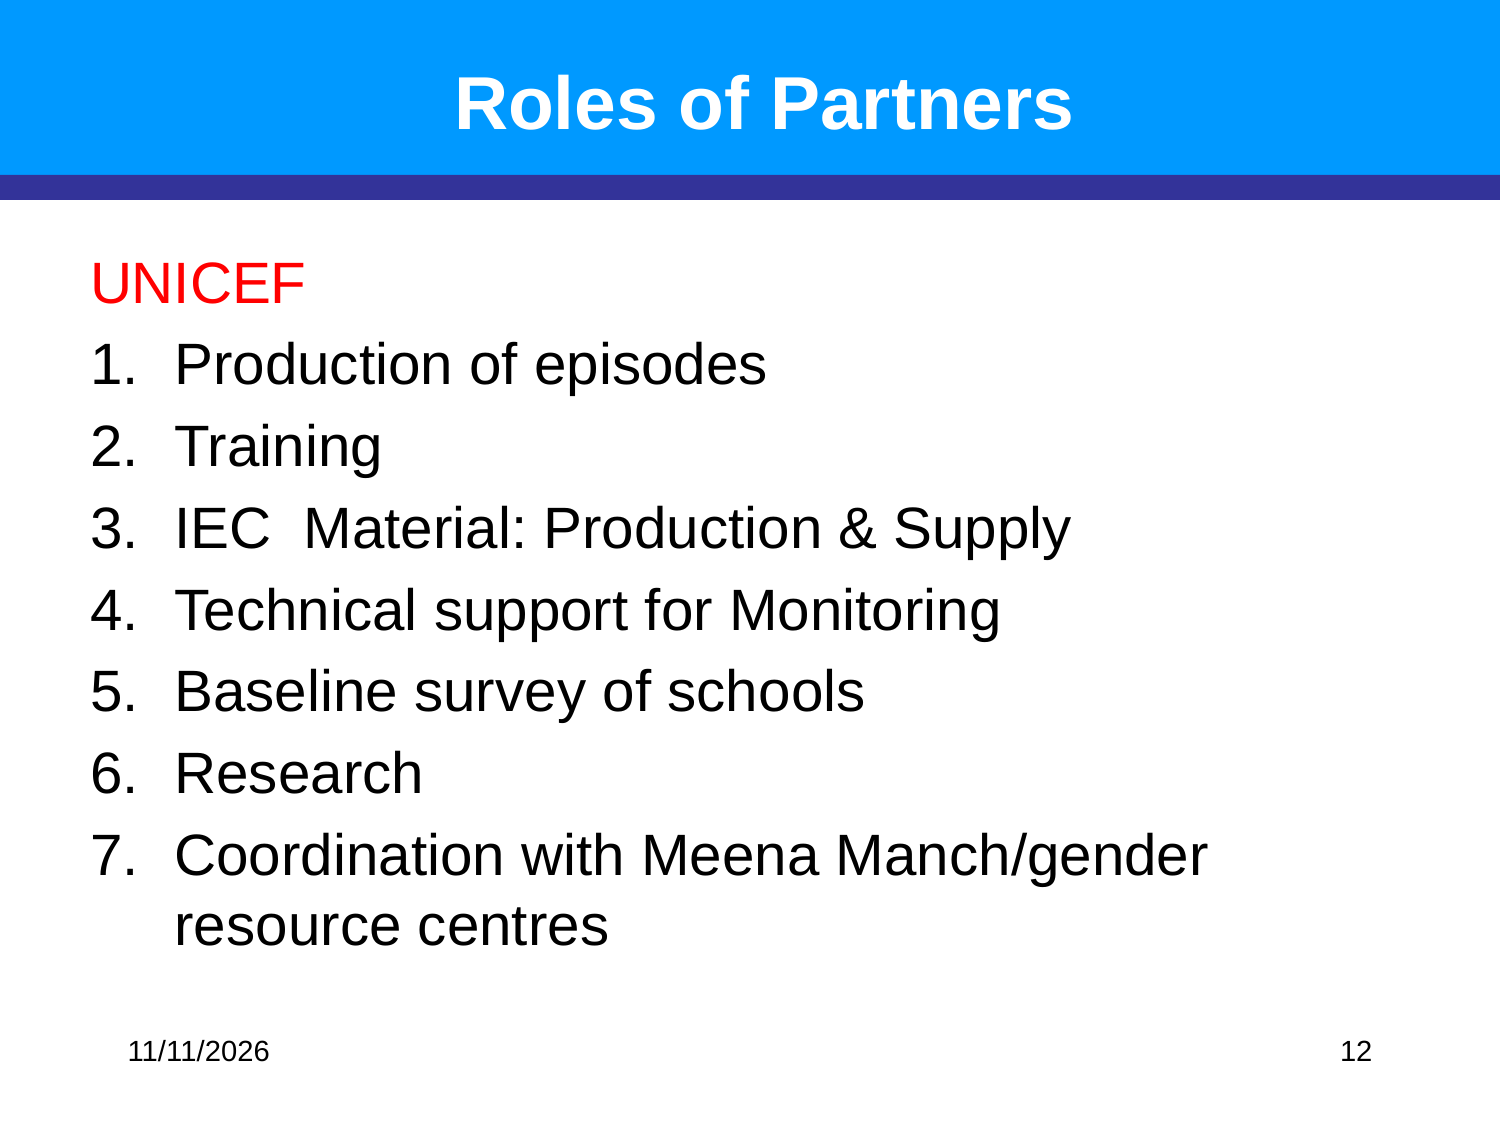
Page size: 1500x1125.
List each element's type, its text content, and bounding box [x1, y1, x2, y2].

slide_number 12 [1074, 1024, 1388, 1101]
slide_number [112, 1024, 426, 1101]
list UNICEF Production of episodes Training IEC Material: Production & Supply Technical support for Monitoring Baseline survey of schools Research Coordination with Meena Manch/gender resource centres [74, 237, 1351, 951]
title Roles of Partners [199, 49, 1351, 151]
